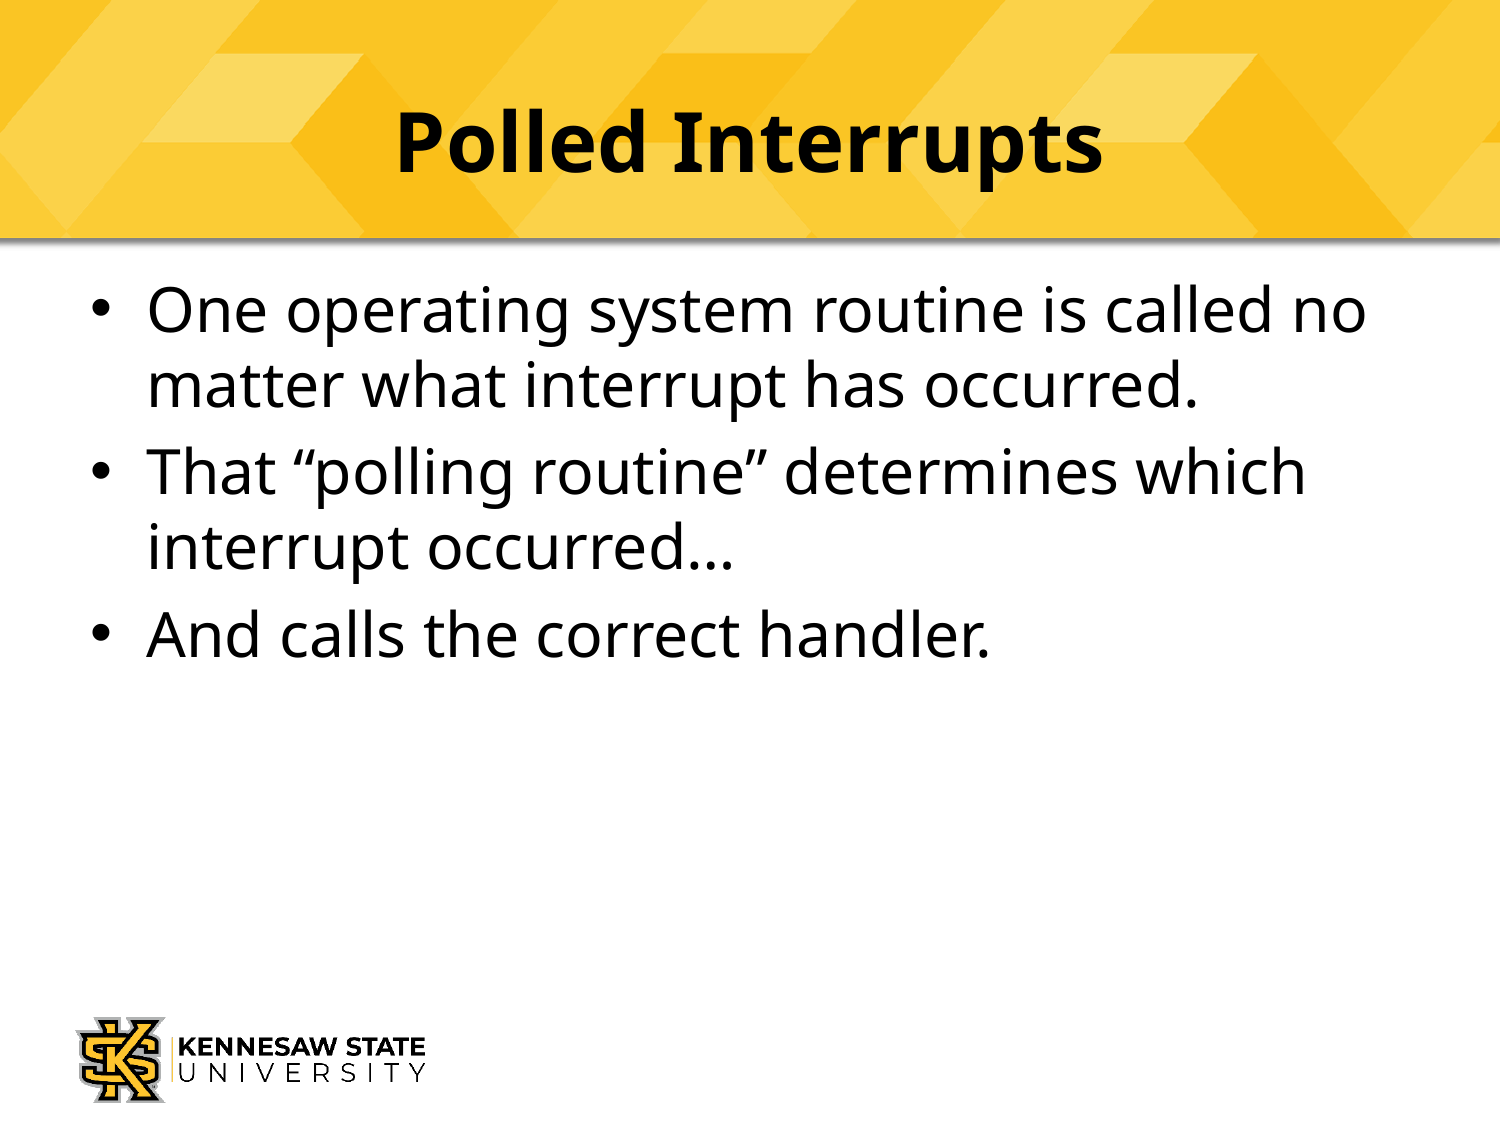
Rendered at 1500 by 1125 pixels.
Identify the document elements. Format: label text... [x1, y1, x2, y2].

title Polled Interrupts [75, 45, 1425, 233]
picture [75, 1017, 425, 1103]
list One operating system routine is called no matter what interrupt has occurred. That “polling routine” determines which interrupt occurred… And calls the correct handler. [75, 262, 1425, 1005]
picture [0, 0, 1500, 251]
